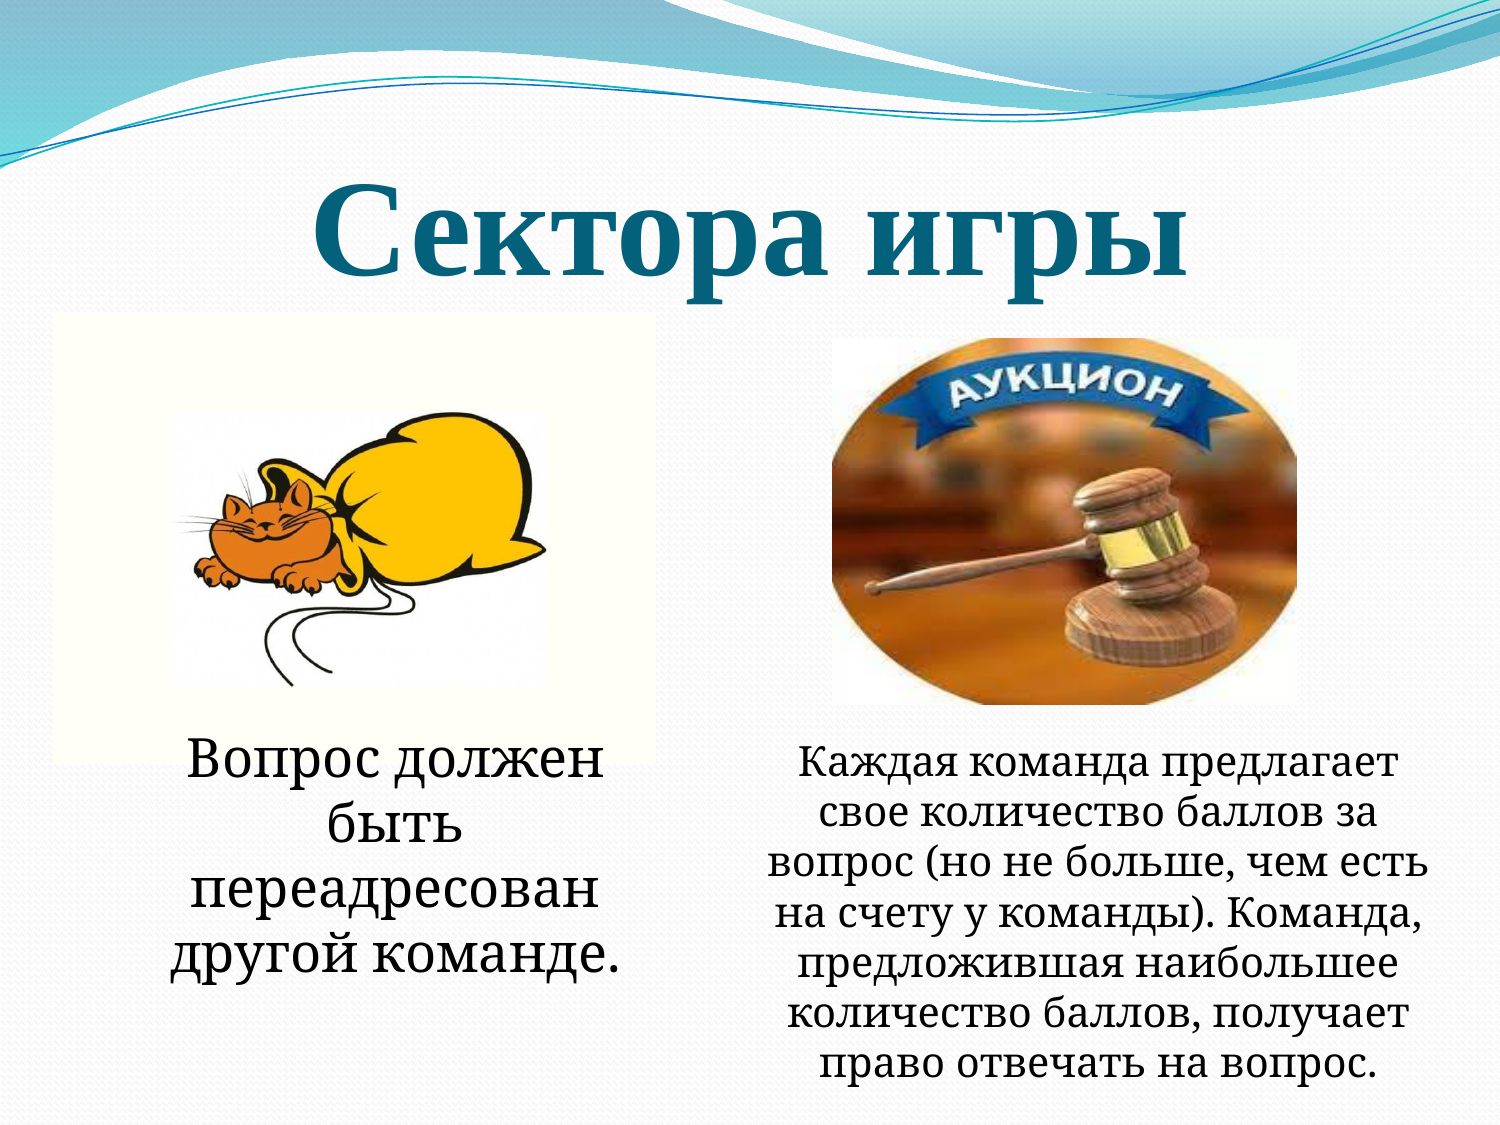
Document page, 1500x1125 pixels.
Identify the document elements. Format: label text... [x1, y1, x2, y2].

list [52, 314, 656, 764]
text_box «Дюймовочка», Х.-К. Андерсен [123, 715, 661, 776]
title Сектора игры [75, 115, 1425, 303]
picture [832, 337, 1297, 705]
text_box Вопрос должен быть переадресован другой команде. [123, 715, 668, 991]
text_box Каждая команда предлагает свое количество баллов за вопрос (но не больше, чем есть на счету у команды). Команда, предложившая наибольшее количество баллов, получает право отвечать на вопрос. [750, 727, 1447, 1093]
